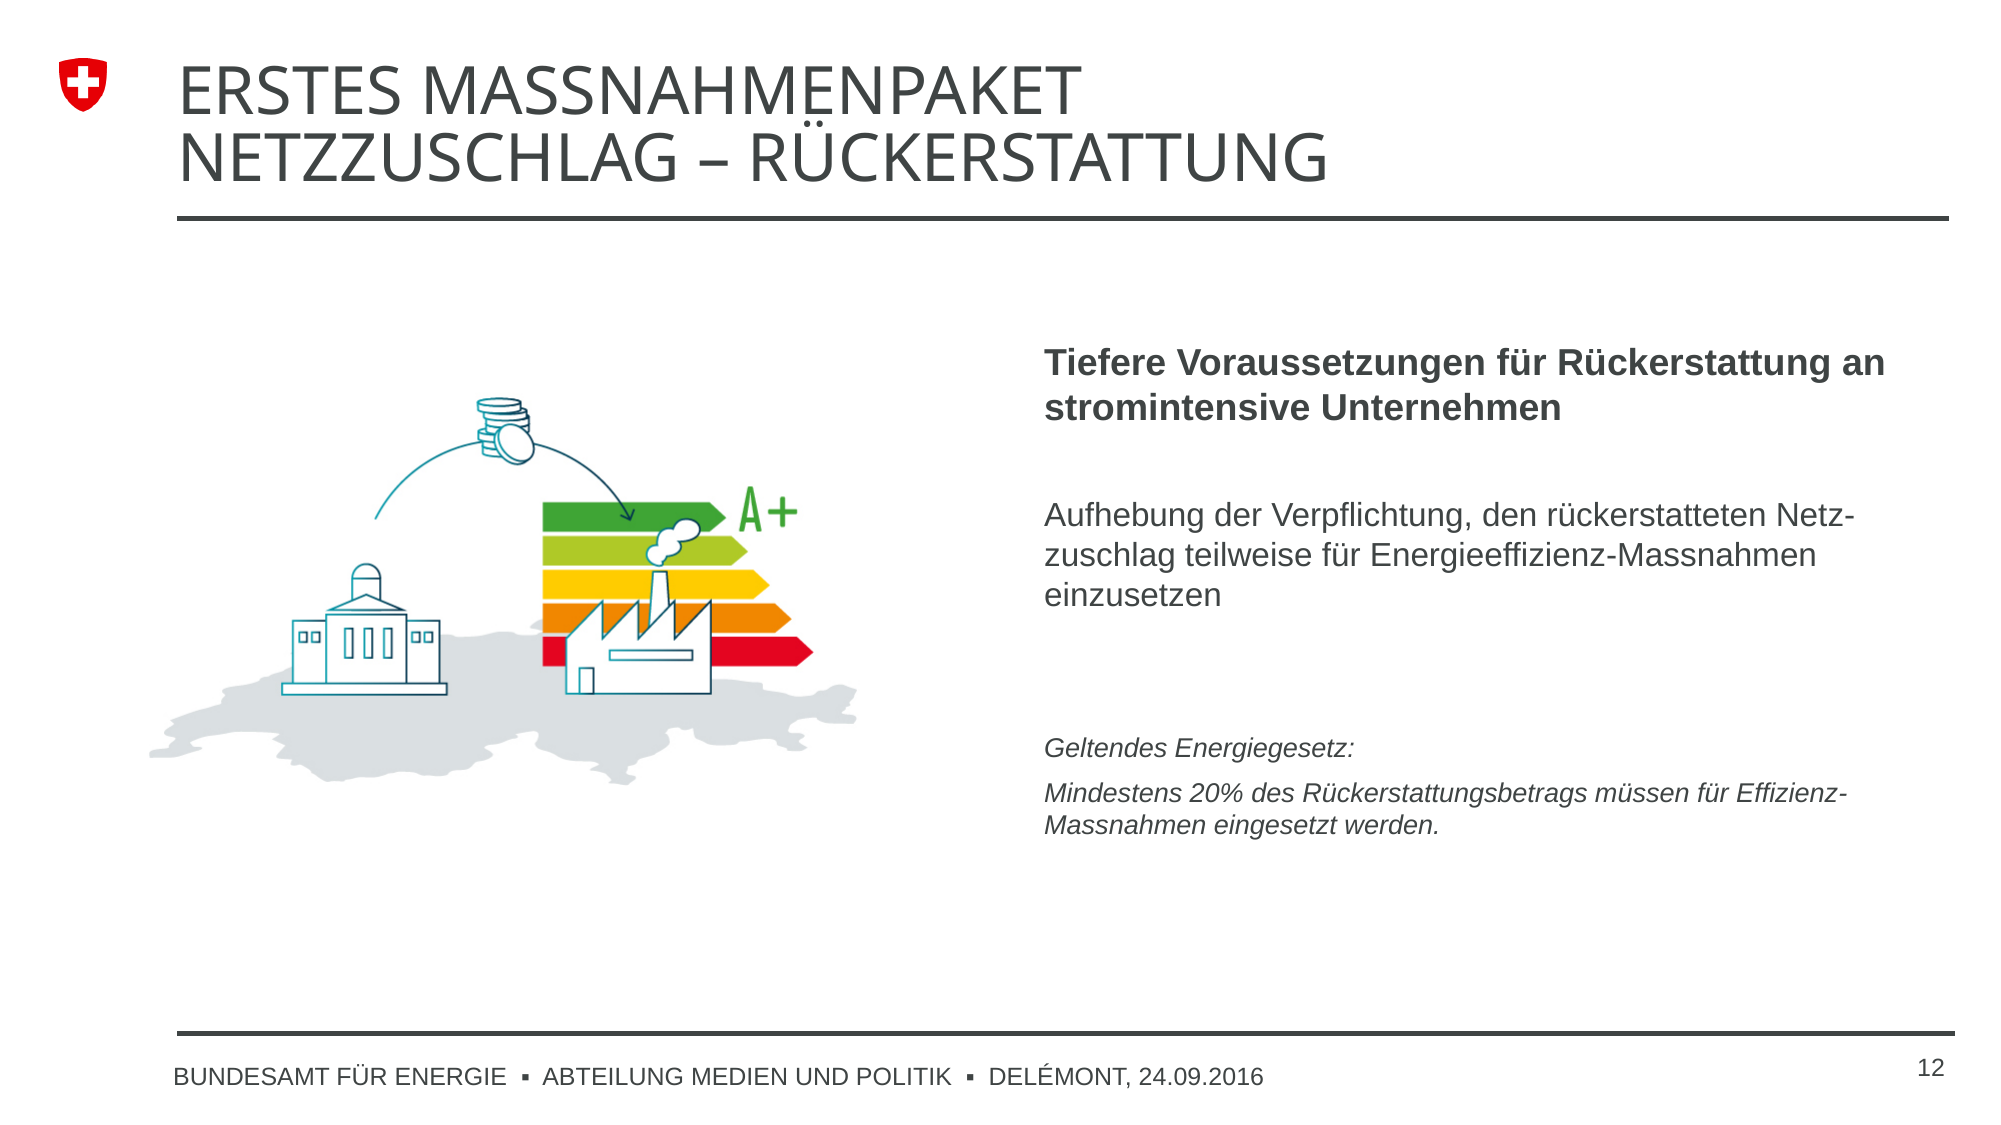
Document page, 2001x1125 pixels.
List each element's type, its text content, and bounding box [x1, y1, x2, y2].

picture [137, 385, 871, 799]
title Erstes Massnahmenpaket netzzuschlag – Rückerstattung [177, 59, 1949, 195]
text_box Tiefere Voraussetzungen für Rückerstattung an stromintensive Unternehmen Aufhebung der Verpflichtung, den rückerstatteten Netz-zuschlag teilweise für Energieeffizienz-Massnahmen einzusetzen Geltendes Energiegesetz: Mindestens 20% des Rückerstattungsbetrags müssen für Effizienz-Massnahmen eingesetzt werden. [1029, 330, 2000, 848]
picture [59, 58, 108, 113]
slide_number 12 [1826, 1051, 1945, 1099]
